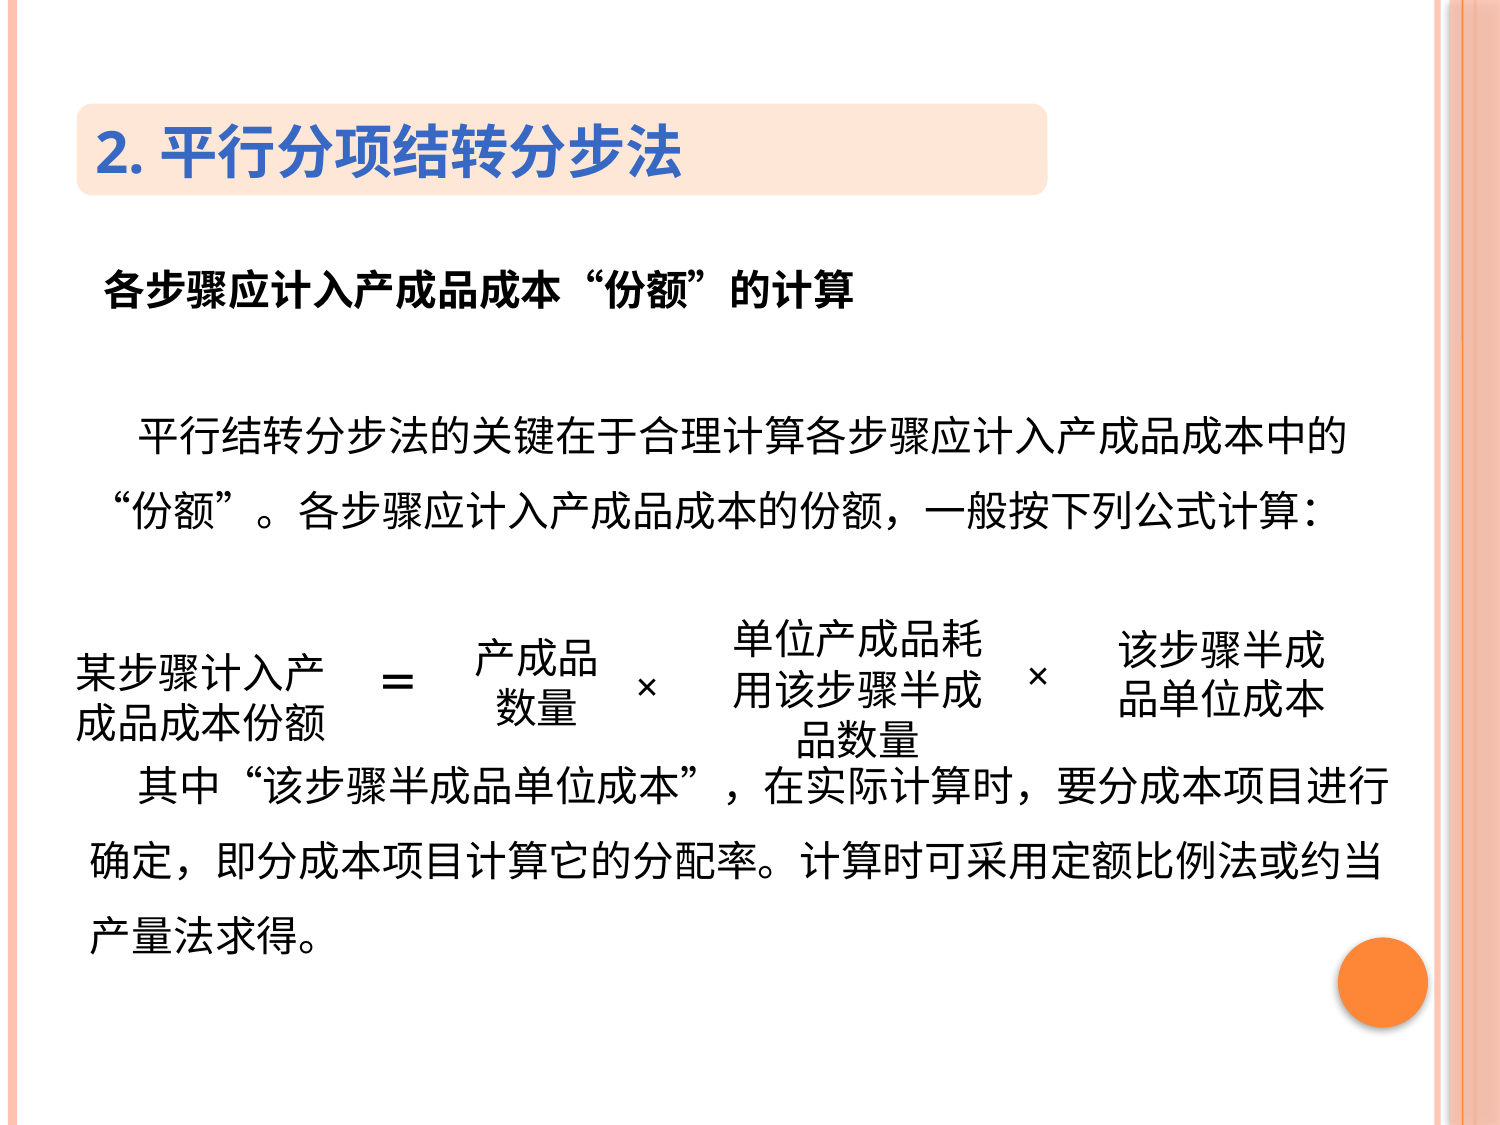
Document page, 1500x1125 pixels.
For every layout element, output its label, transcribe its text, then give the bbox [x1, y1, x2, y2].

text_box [60, 377, 1411, 974]
text_box 各步骤应计入产成品成本“份额”的计算 [50, 255, 1373, 321]
text_box 2.平行分项结转分步法 [76, 103, 1048, 196]
